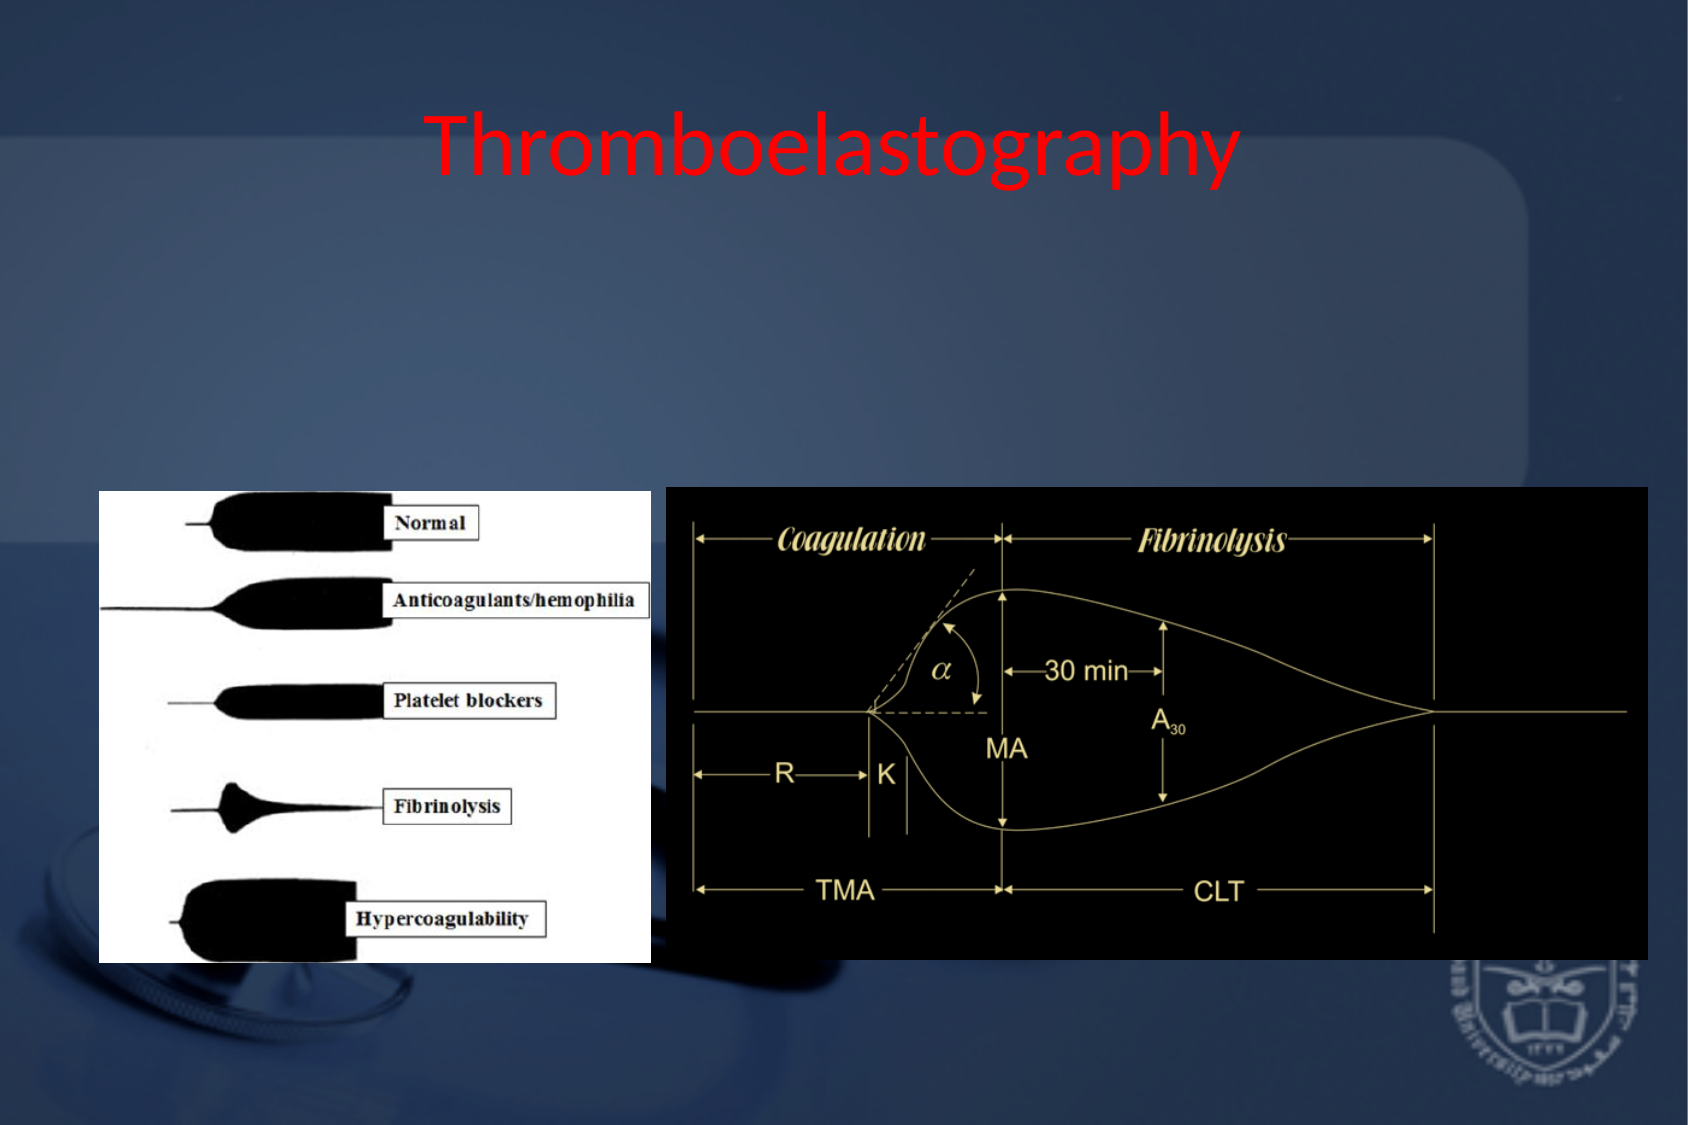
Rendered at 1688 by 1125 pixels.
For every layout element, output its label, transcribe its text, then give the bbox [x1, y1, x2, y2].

picture [0, 0, 1688, 1125]
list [666, 487, 1648, 960]
title Thromboelastography [84, 45, 1604, 233]
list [99, 491, 651, 964]
